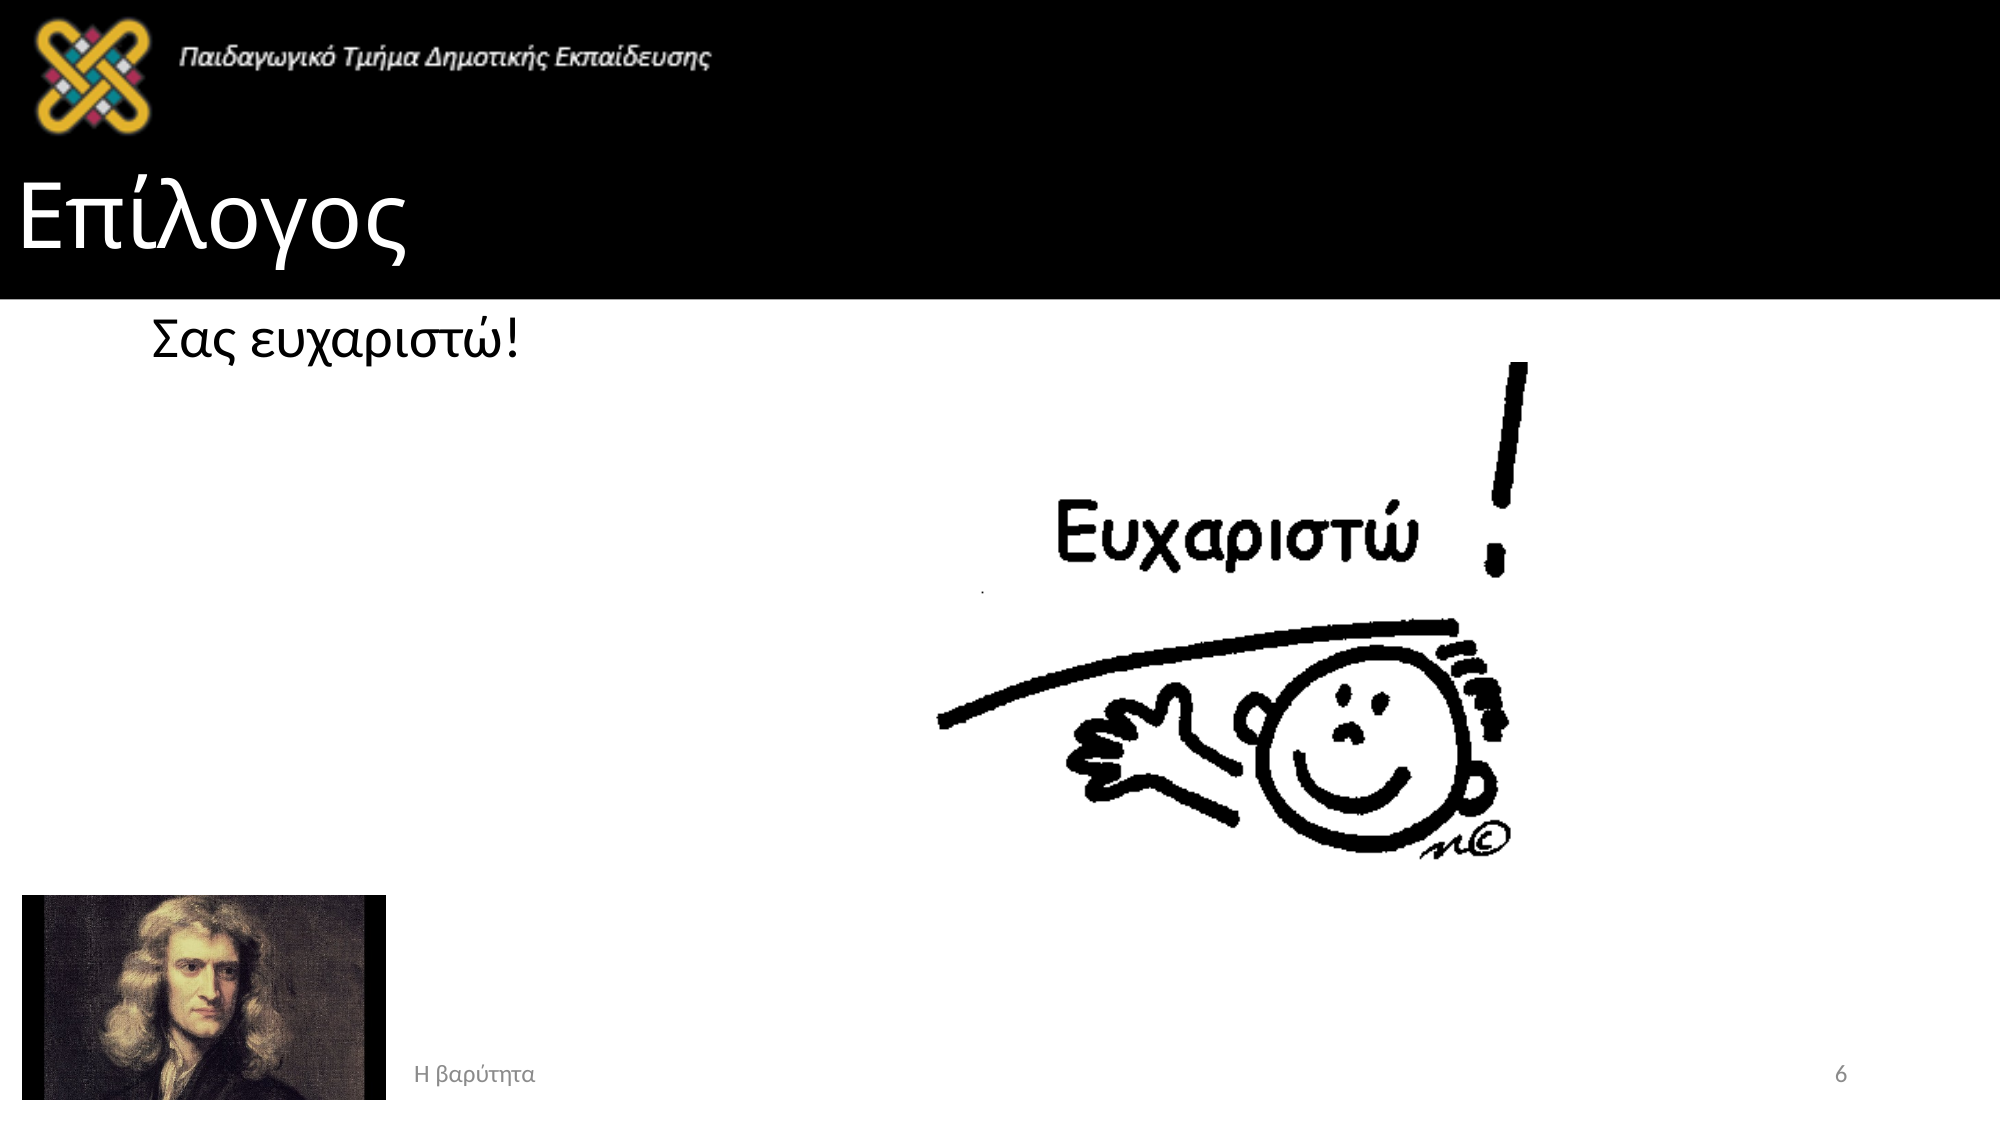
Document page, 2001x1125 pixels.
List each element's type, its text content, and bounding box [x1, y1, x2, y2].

picture [0, 0, 2000, 137]
title Επίλογος [0, 137, 2000, 300]
picture [921, 361, 1564, 886]
footer Η βαρύτητα [137, 1042, 813, 1103]
picture [22, 895, 386, 1100]
list Σας ευχαριστώ! [137, 299, 1863, 1014]
slide_number 6 [1412, 1042, 1863, 1103]
